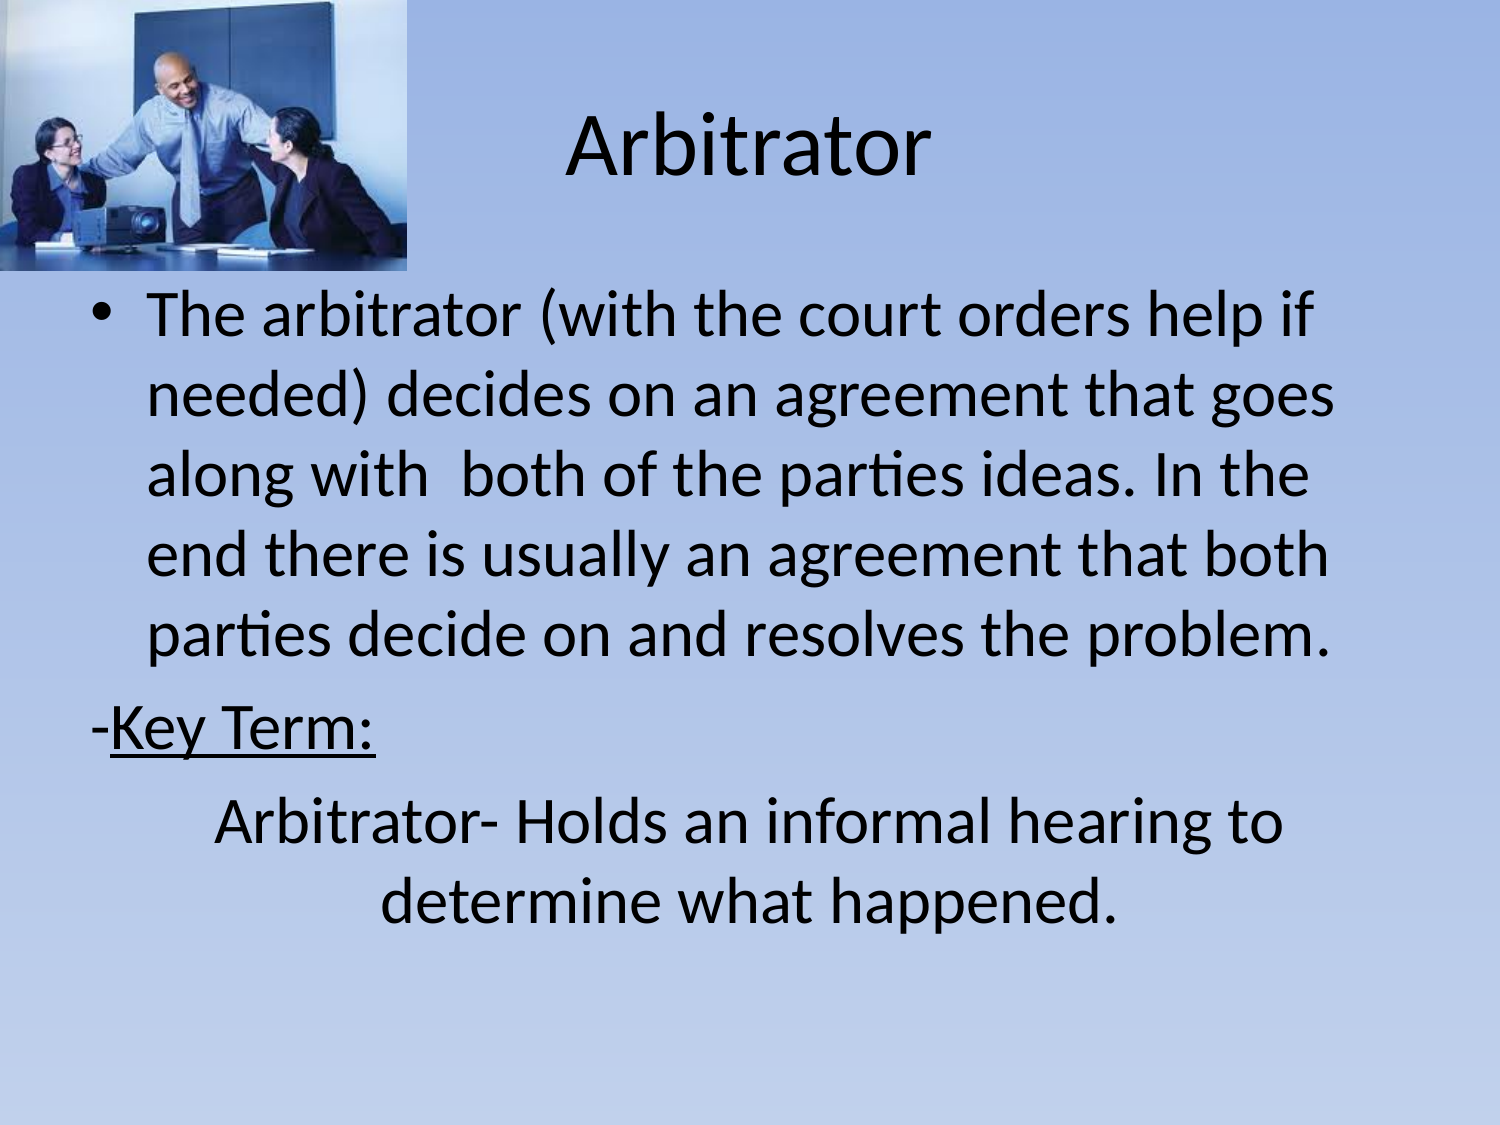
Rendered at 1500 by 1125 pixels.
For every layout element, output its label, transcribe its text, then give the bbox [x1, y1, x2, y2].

picture [0, 0, 407, 271]
title Arbitrator [410, 45, 1425, 233]
list The arbitrator (with the court orders help if needed) decides on an agreement that goes along with both of the parties ideas. In the end there is usually an agreement that both parties decide on and resolves the problem. -Key Term: Arbitrator- Holds an informal hearing to determine what happened. [75, 262, 1425, 1005]
